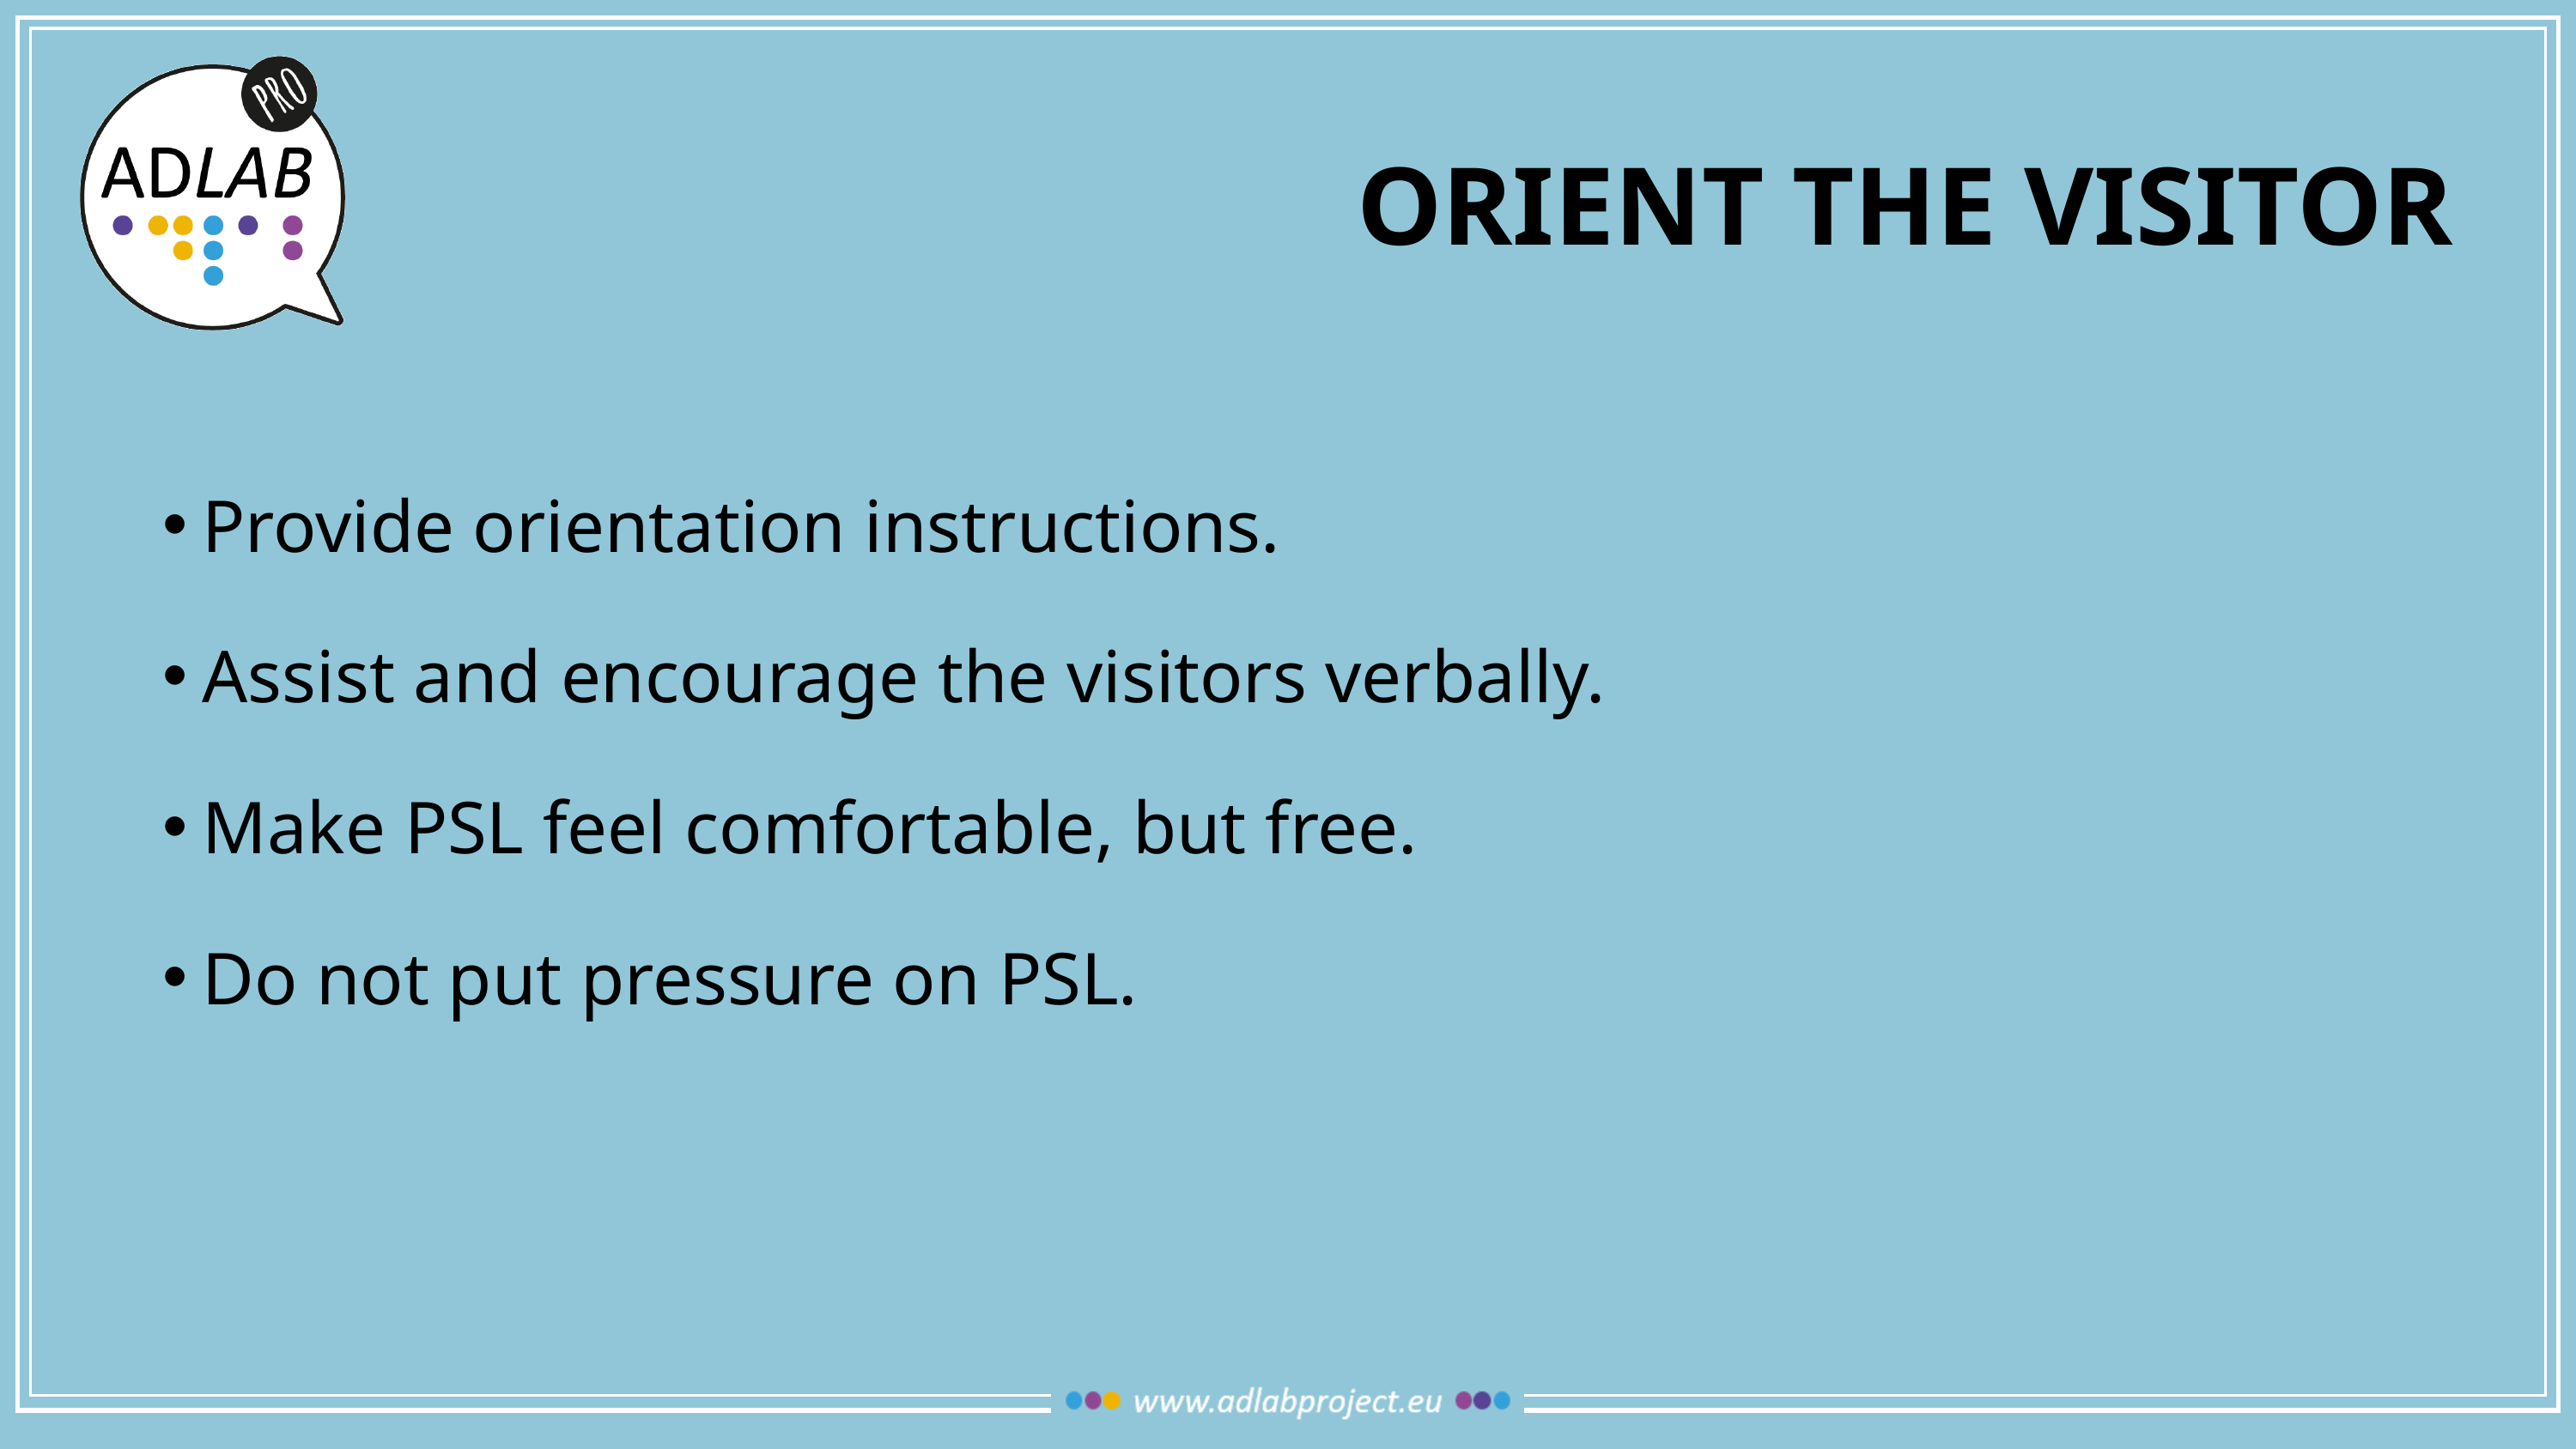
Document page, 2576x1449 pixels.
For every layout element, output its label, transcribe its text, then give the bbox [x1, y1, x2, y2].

list Provide orientation instructions. Assist and encourage the visitors verbally. Make PSL feel comfortable, but free. Do not put pressure on PSL. [150, 431, 2467, 1087]
title orient the visitor [384, 70, 2467, 351]
picture [72, 49, 353, 330]
picture [1051, 1378, 1524, 1429]
